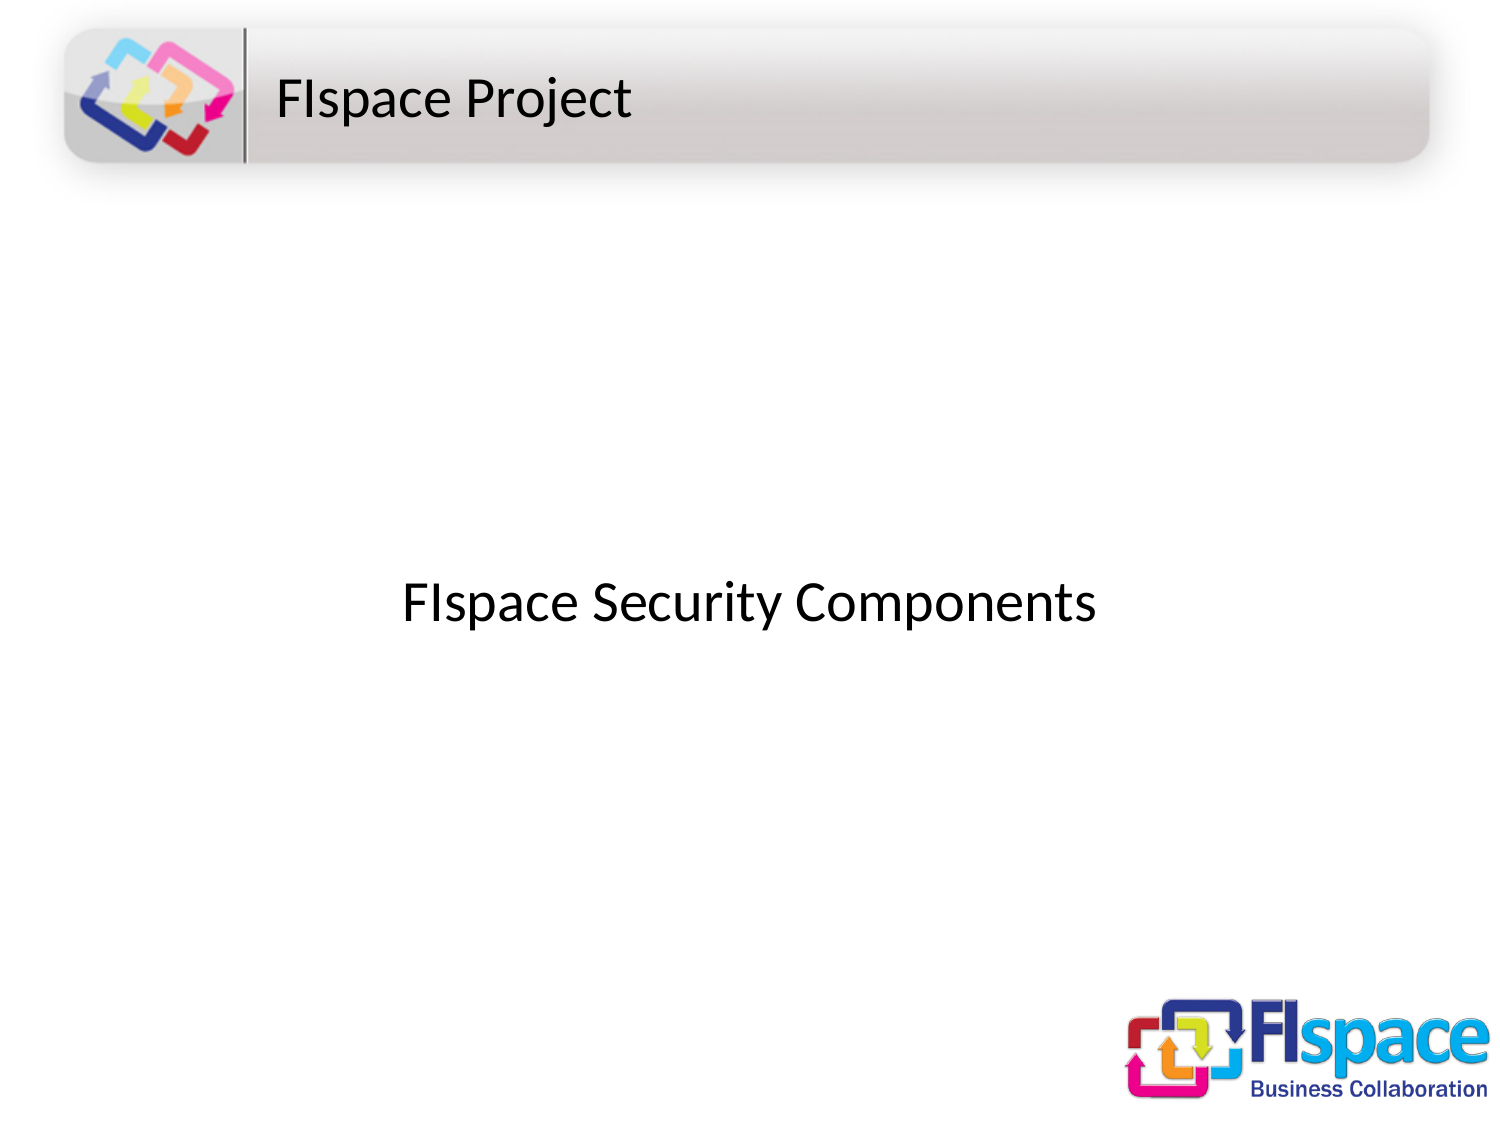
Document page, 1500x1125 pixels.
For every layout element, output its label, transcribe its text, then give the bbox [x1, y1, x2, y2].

picture [0, 0, 1500, 253]
list FIspace Security Components [75, 208, 1425, 988]
picture [1118, 993, 1496, 1101]
title FIspace Project [261, 39, 1401, 149]
